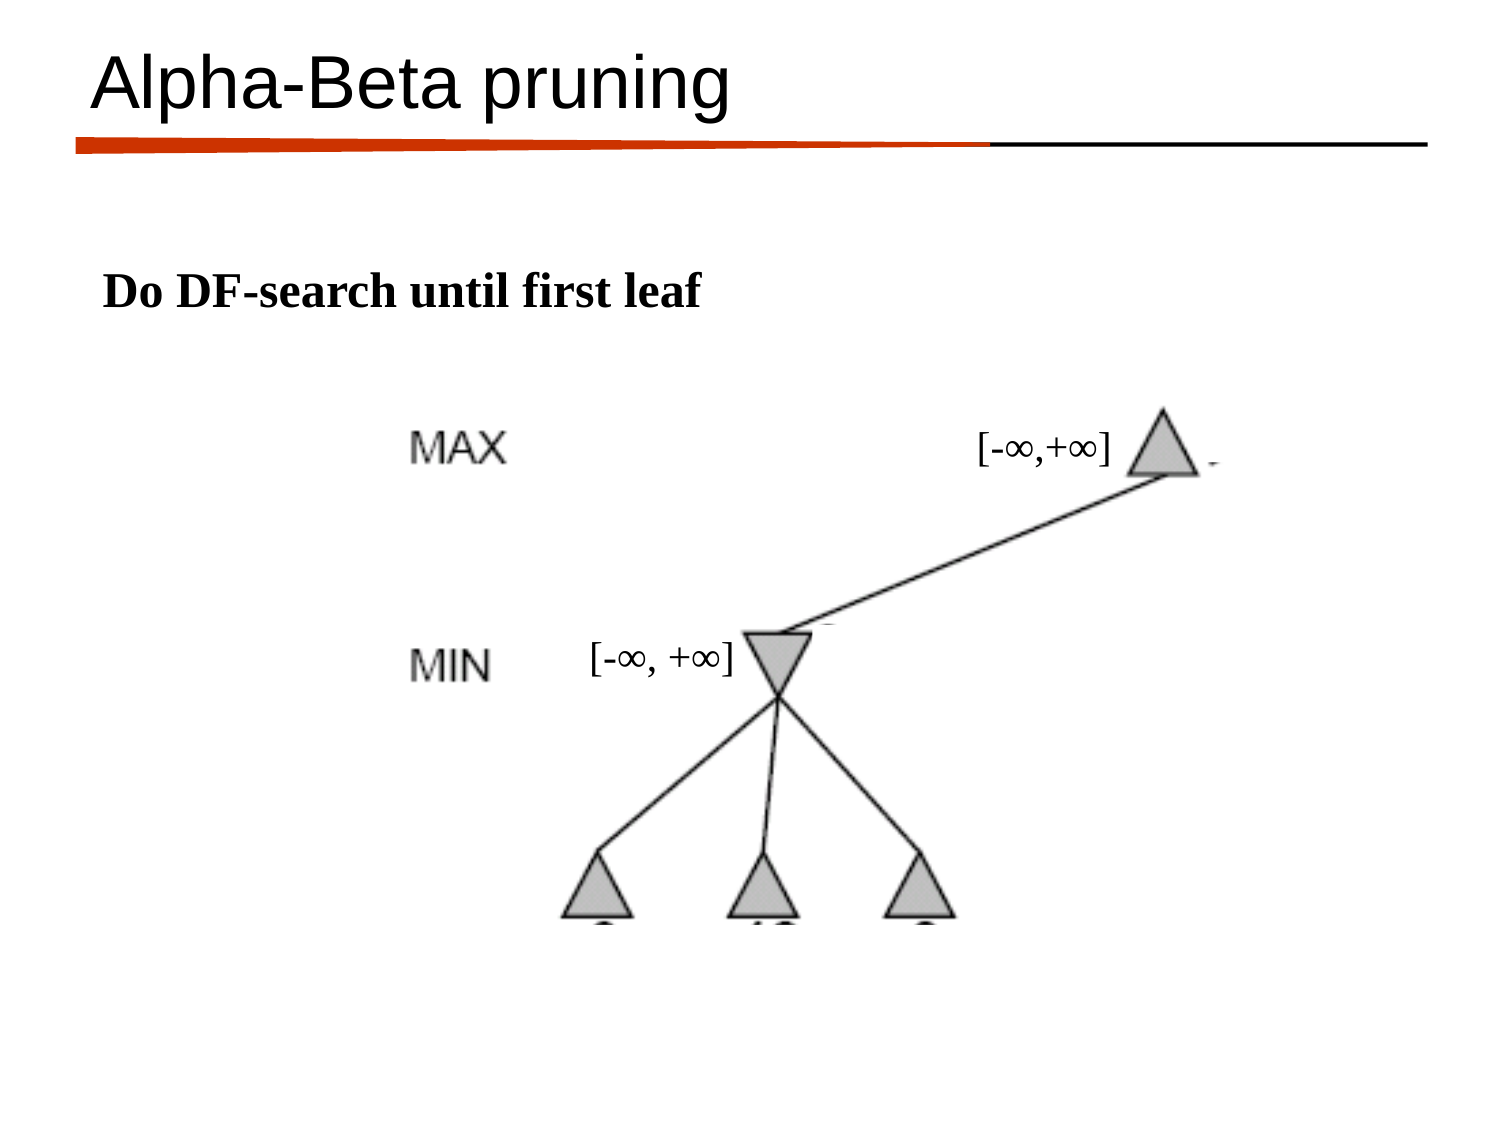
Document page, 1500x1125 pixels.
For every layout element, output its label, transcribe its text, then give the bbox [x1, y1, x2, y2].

picture [287, 312, 1438, 1012]
title Alpha-Beta pruning [74, 24, 1426, 133]
text_box Do DF-search until first leaf [87, 249, 718, 325]
